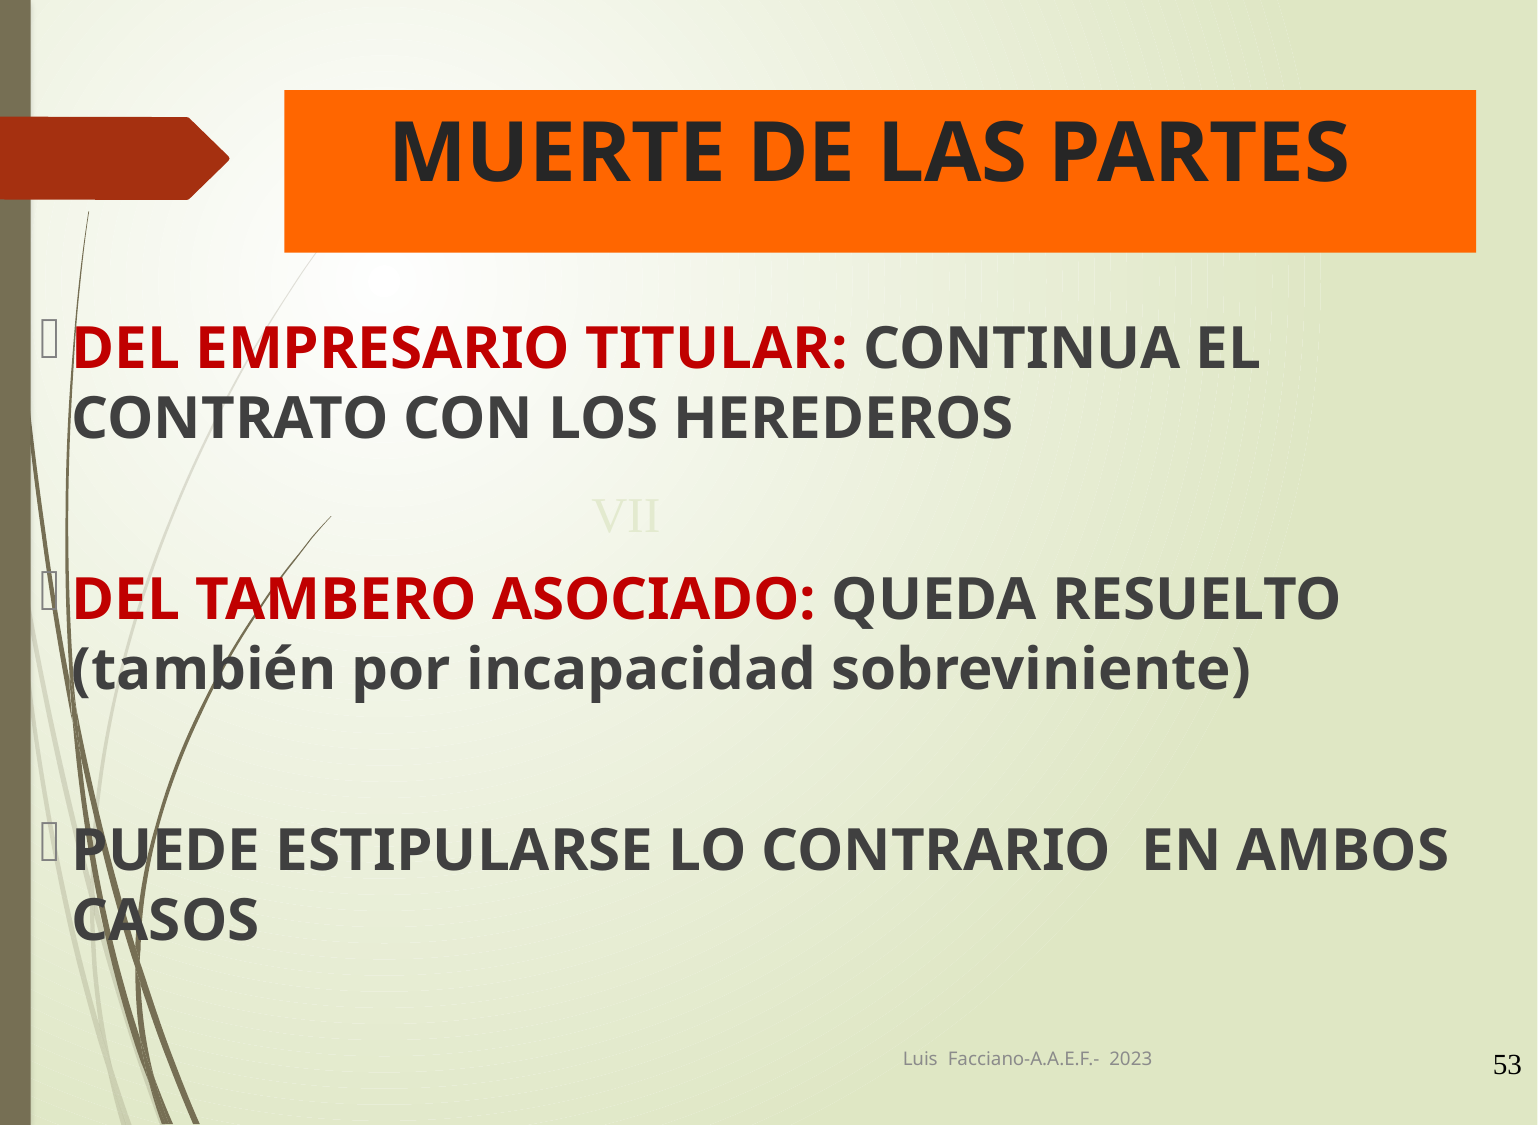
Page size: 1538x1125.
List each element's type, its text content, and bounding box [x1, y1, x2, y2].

slide_number 53 [1447, 1050, 1538, 1075]
title MUERTE DE LAS PARTES [284, 90, 1477, 253]
text_box VII [576, 474, 677, 550]
footer Luis Facciano-A.A.E.F.- 2023 [888, 1032, 1538, 1083]
list DEL EMPRESARIO TITULAR: CONTINUA EL CONTRATO CON LOS HEREDEROS DEL TAMBERO ASOCIADO: QUEDA RESUELTO (también por incapacidad sobreviniente) PUEDE ESTIPULARSE LO CONTRARIO EN AMBOS CASOS [24, 302, 1488, 961]
